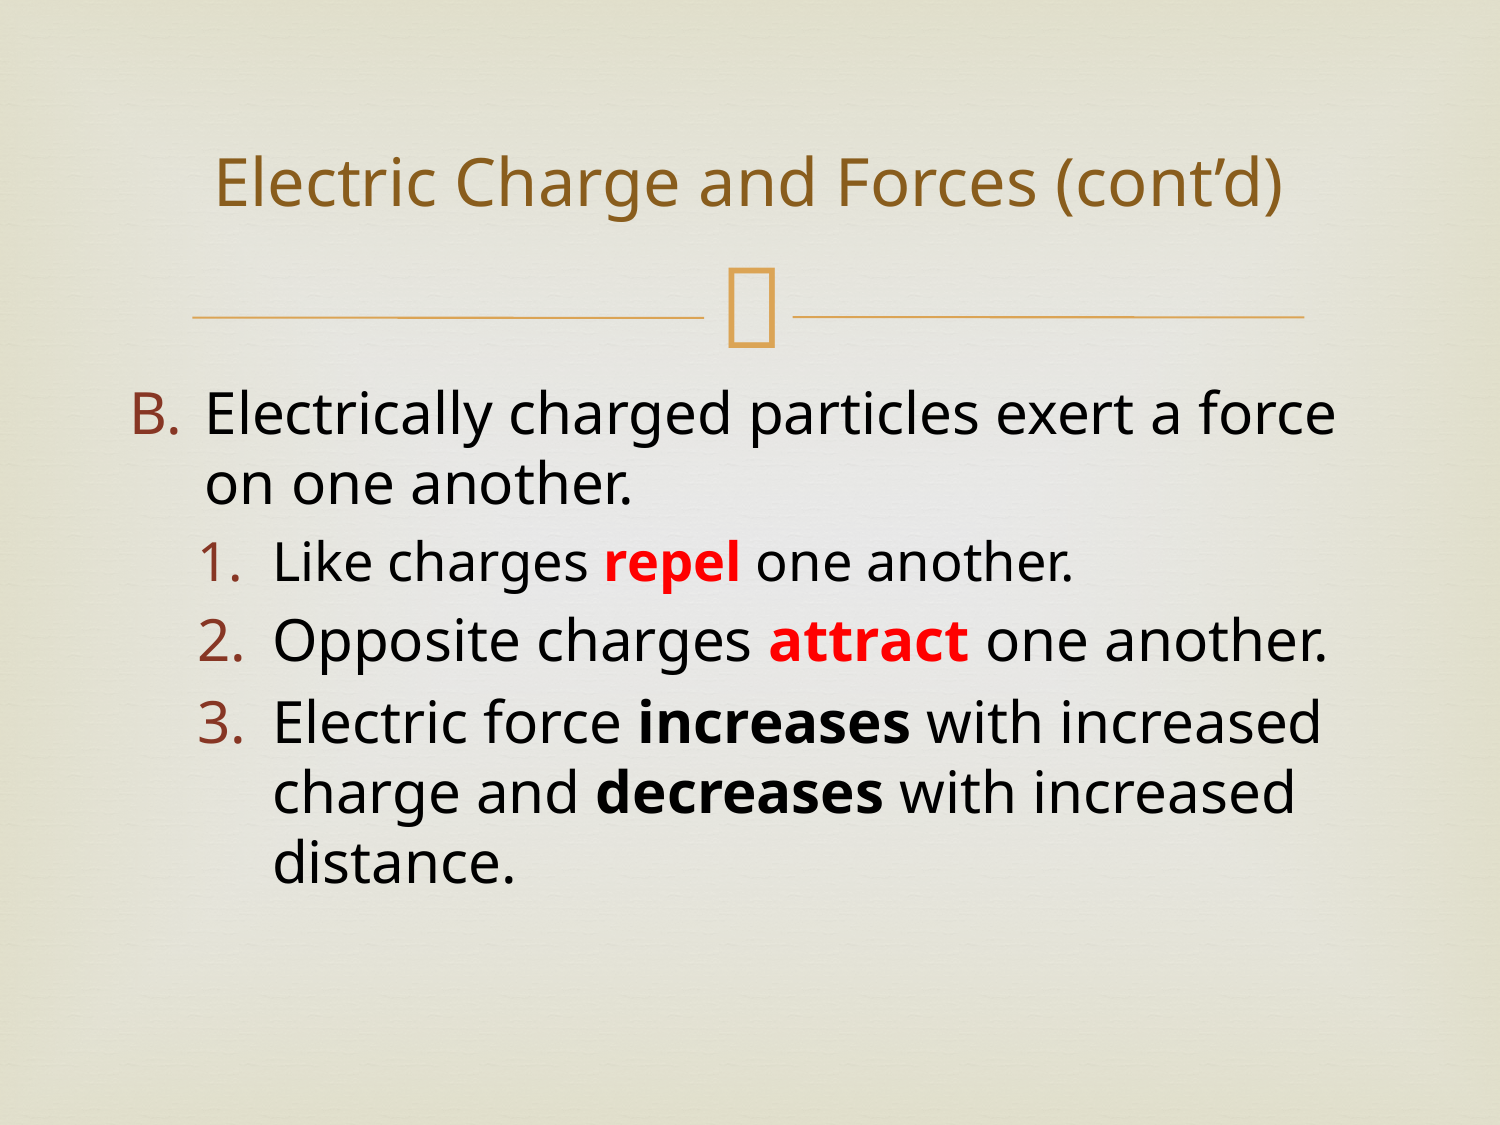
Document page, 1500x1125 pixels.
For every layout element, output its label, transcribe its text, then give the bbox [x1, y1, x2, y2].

list Electrically charged particles exert a force on one another. Like charges repel one another. Opposite charges attract one another. Electric force increases with increased charge and decreases with increased distance. [114, 368, 1386, 1005]
title Electric Charge and Forces (cont’d) [112, 93, 1386, 267]
